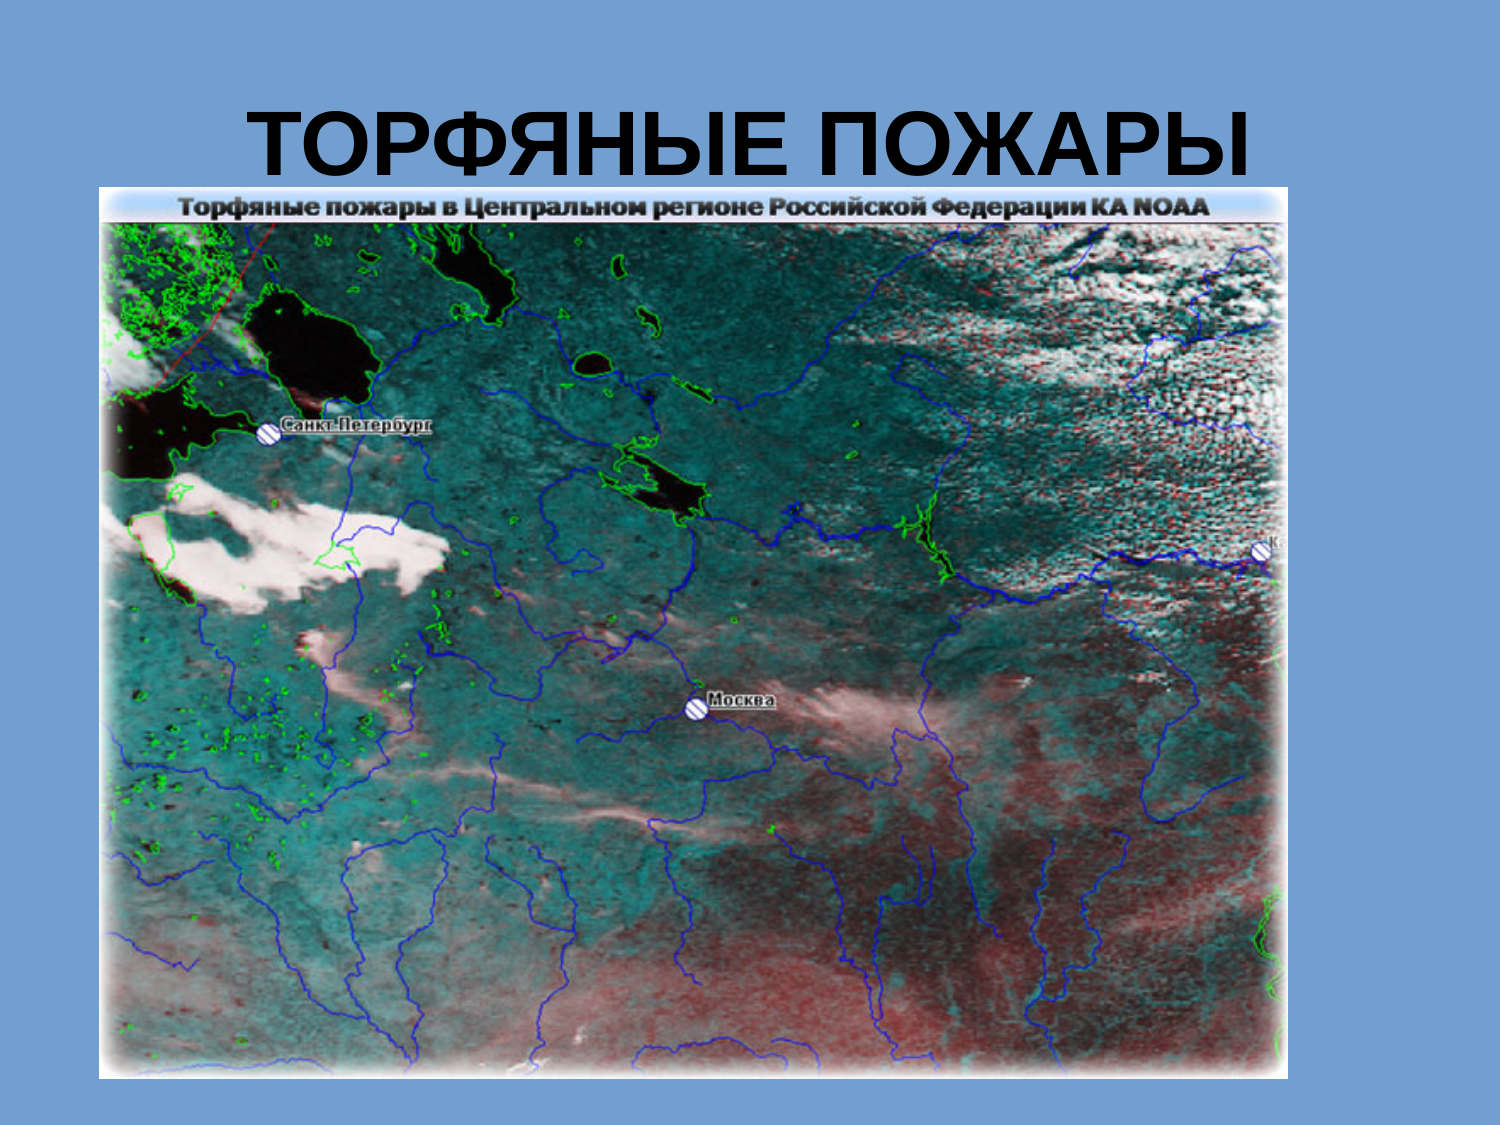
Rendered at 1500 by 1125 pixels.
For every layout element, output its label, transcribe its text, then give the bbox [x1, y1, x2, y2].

picture [99, 187, 1288, 1079]
title ТОРФЯНЫЕ ПОЖАРЫ [74, 44, 1426, 233]
